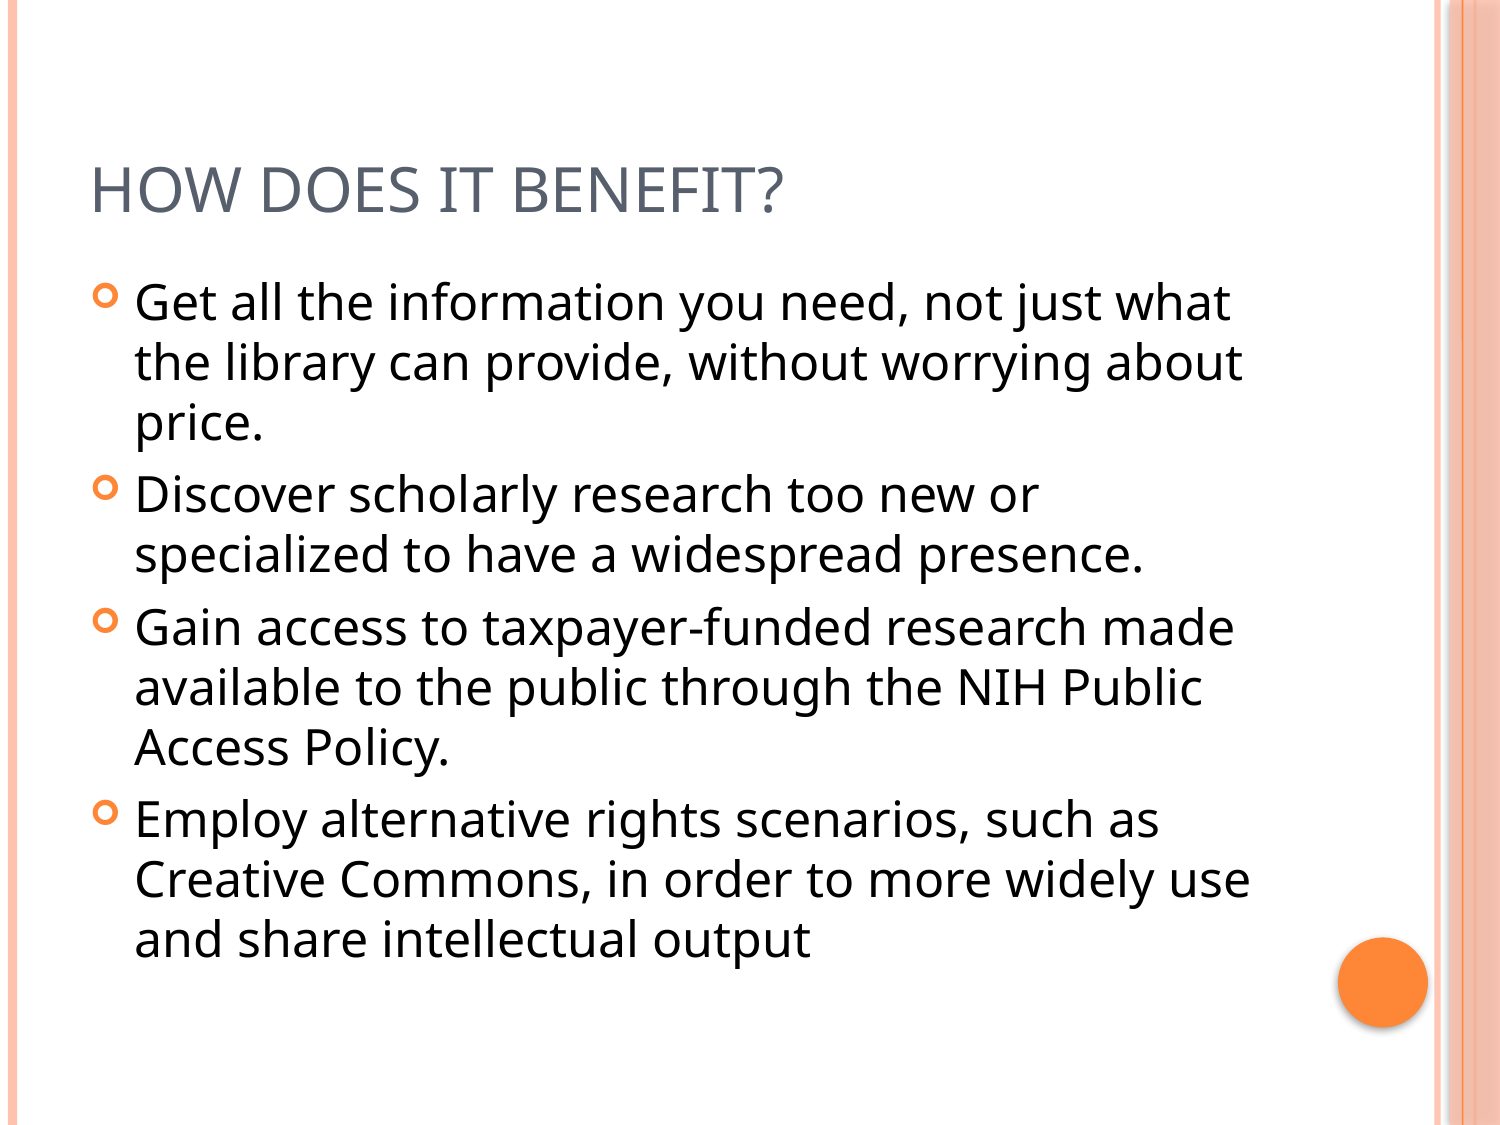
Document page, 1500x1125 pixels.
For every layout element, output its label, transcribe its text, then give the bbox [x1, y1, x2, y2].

list Get all the information you need, not just what the library can provide, without worrying about price. Discover scholarly research too new or specialized to have a widespread presence. Gain access to taxpayer-funded research made available to the public through the NIH Public Access Policy. Employ alternative rights scenarios, such as Creative Commons, in order to more widely use and share intellectual output [75, 262, 1300, 1062]
title HOW does it benefit? [75, 45, 1300, 233]
